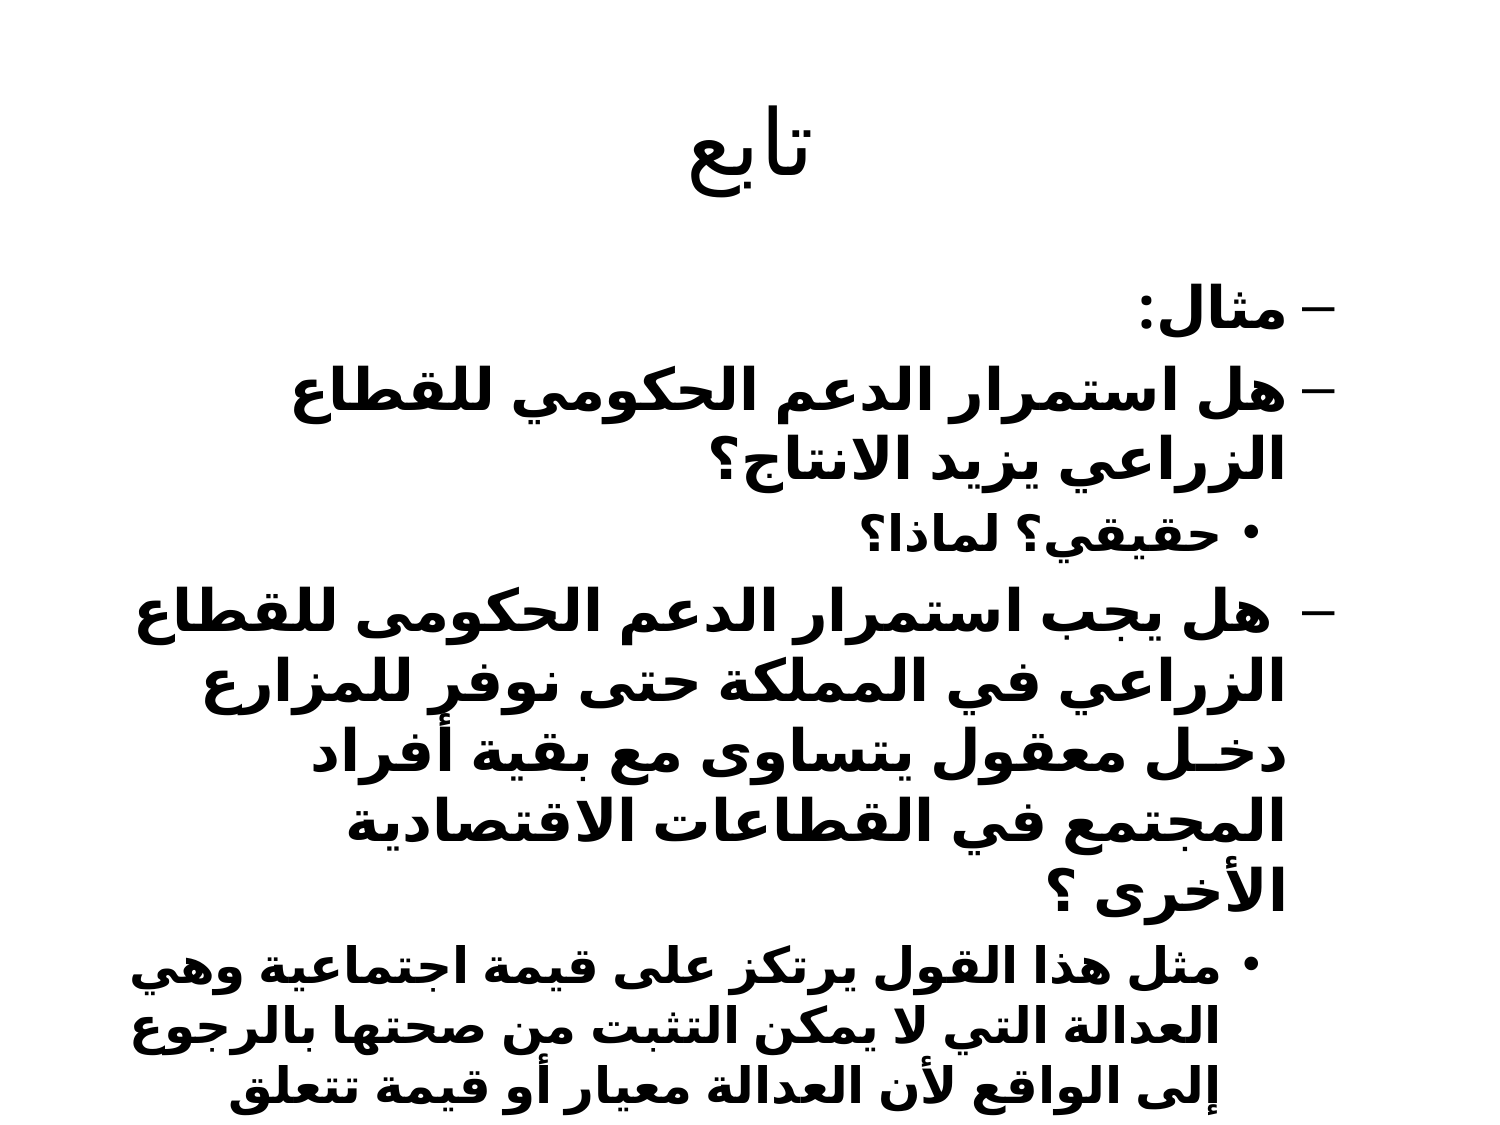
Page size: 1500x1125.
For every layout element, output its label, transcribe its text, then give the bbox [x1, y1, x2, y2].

list مثال: هل استمرار الدعم الحكومي للقطاع الزراعي يزيد الانتاج؟ حقيقي؟ لماذا؟ هل يجب استمرار الدعم الحكومى للقطاع الزراعي في المملكة حتى نوفر للمزارع دخـل معقول يتساوى مع بقية أفراد المجتمع في القطاعات الاقتصادية الأخرى ؟ مثل هذا القول يرتكز على قيمة اجتماعية وهي العدالة التي لا يمكن التثبت من صحتها بالرجوع إلى الواقع لأن العدالة معيار أو قيمة تتعلق بقضية فلسفية . [75, 262, 1425, 1005]
title تابع [75, 45, 1425, 233]
